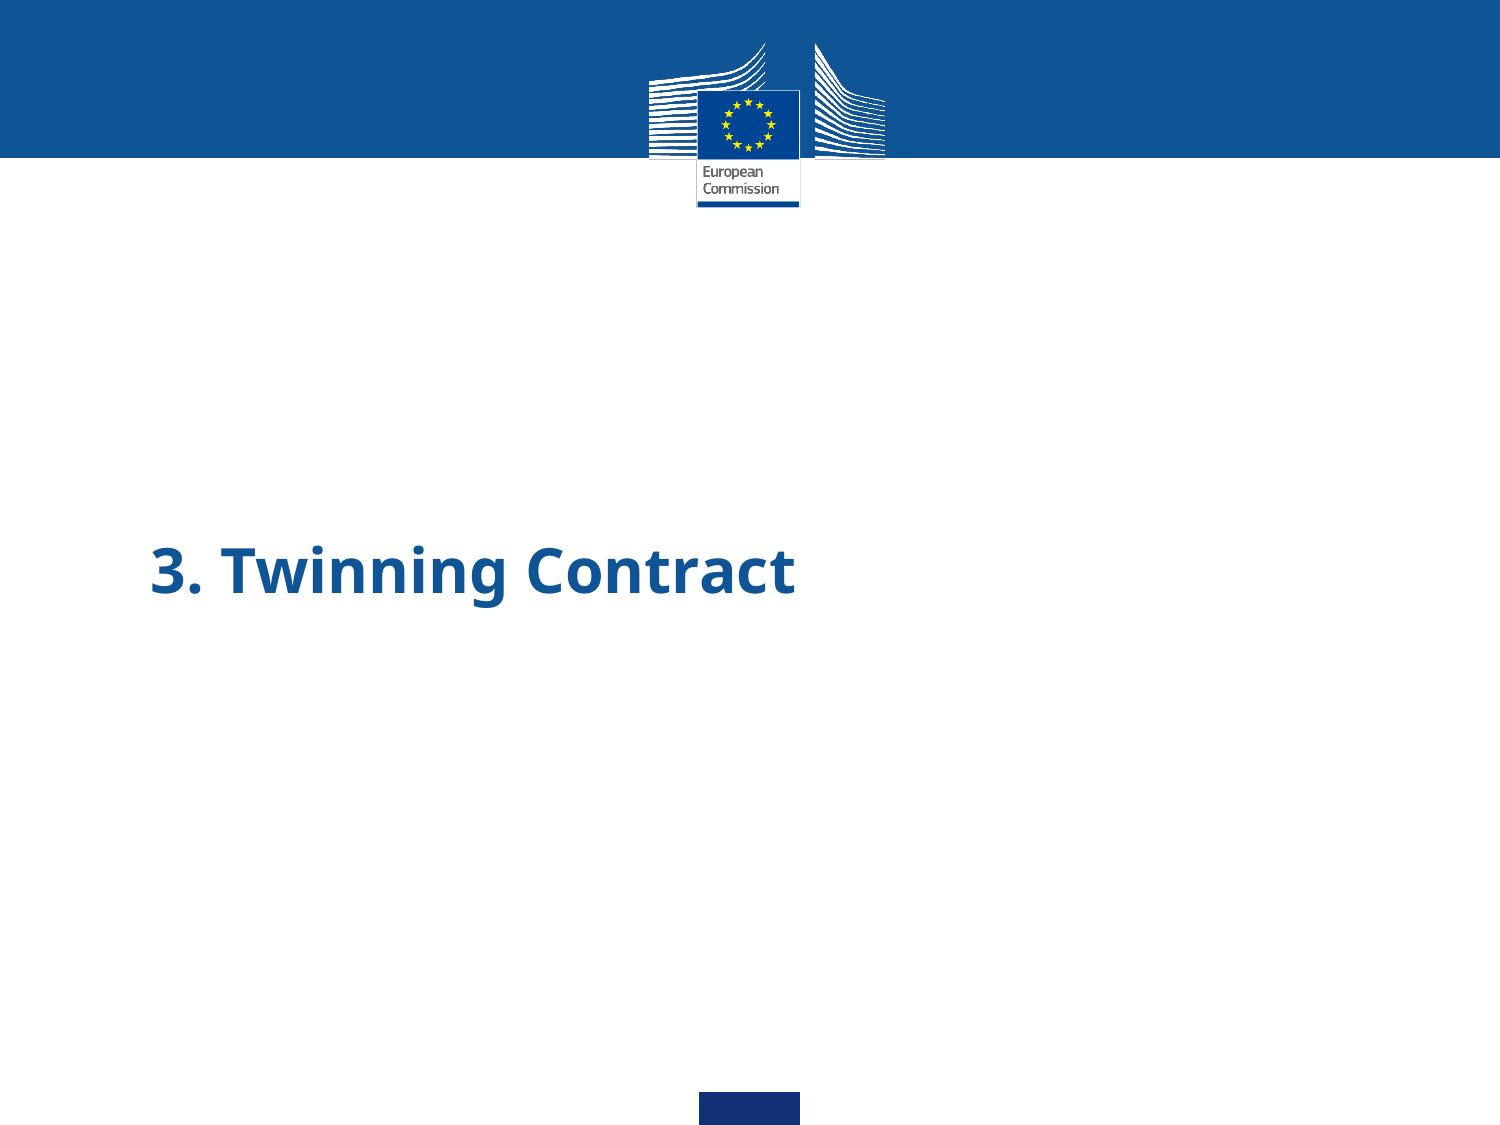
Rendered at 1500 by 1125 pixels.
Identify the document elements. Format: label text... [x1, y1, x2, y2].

picture [649, 42, 885, 208]
title 3. Twinning Contract [76, 491, 1427, 646]
